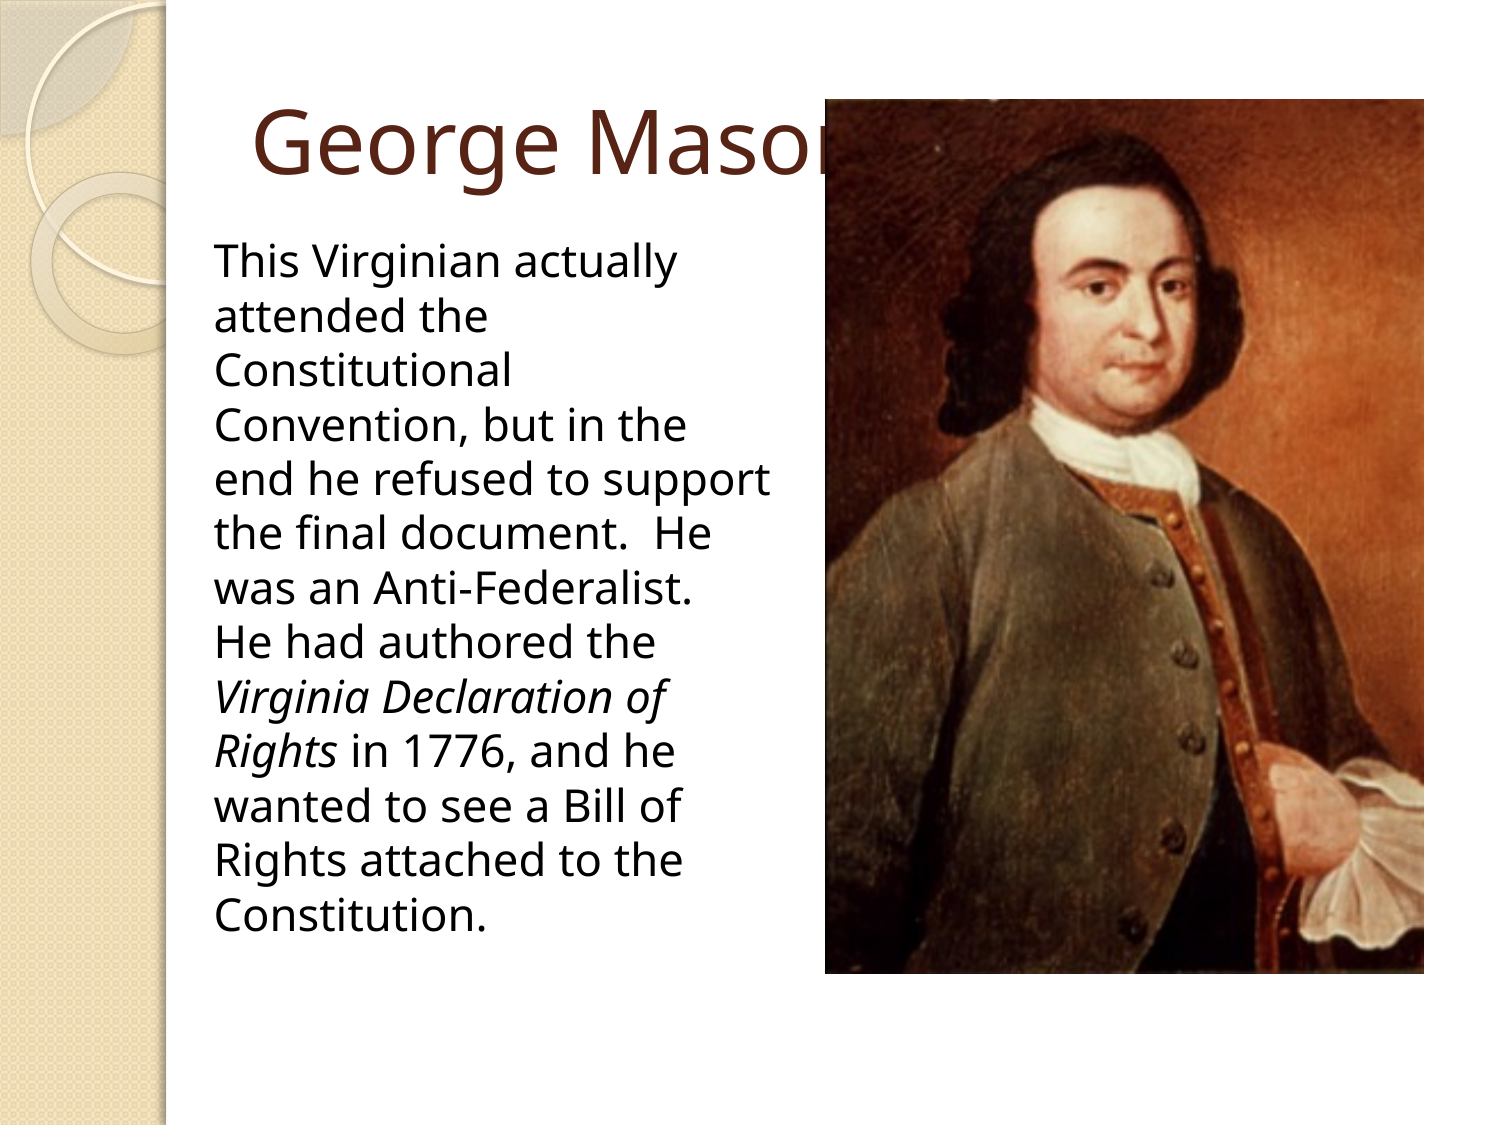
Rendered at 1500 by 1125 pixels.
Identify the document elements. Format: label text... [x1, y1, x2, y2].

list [824, 99, 1424, 974]
list This Virginian actually attended the Constitutional Convention, but in the end he refused to support the final document. He was an Anti-Federalist. He had authored the Virginia Declaration of Rights in 1776, and he wanted to see a Bill of Rights attached to the Constitution. [187, 224, 788, 990]
title George Mason [235, 45, 1466, 233]
